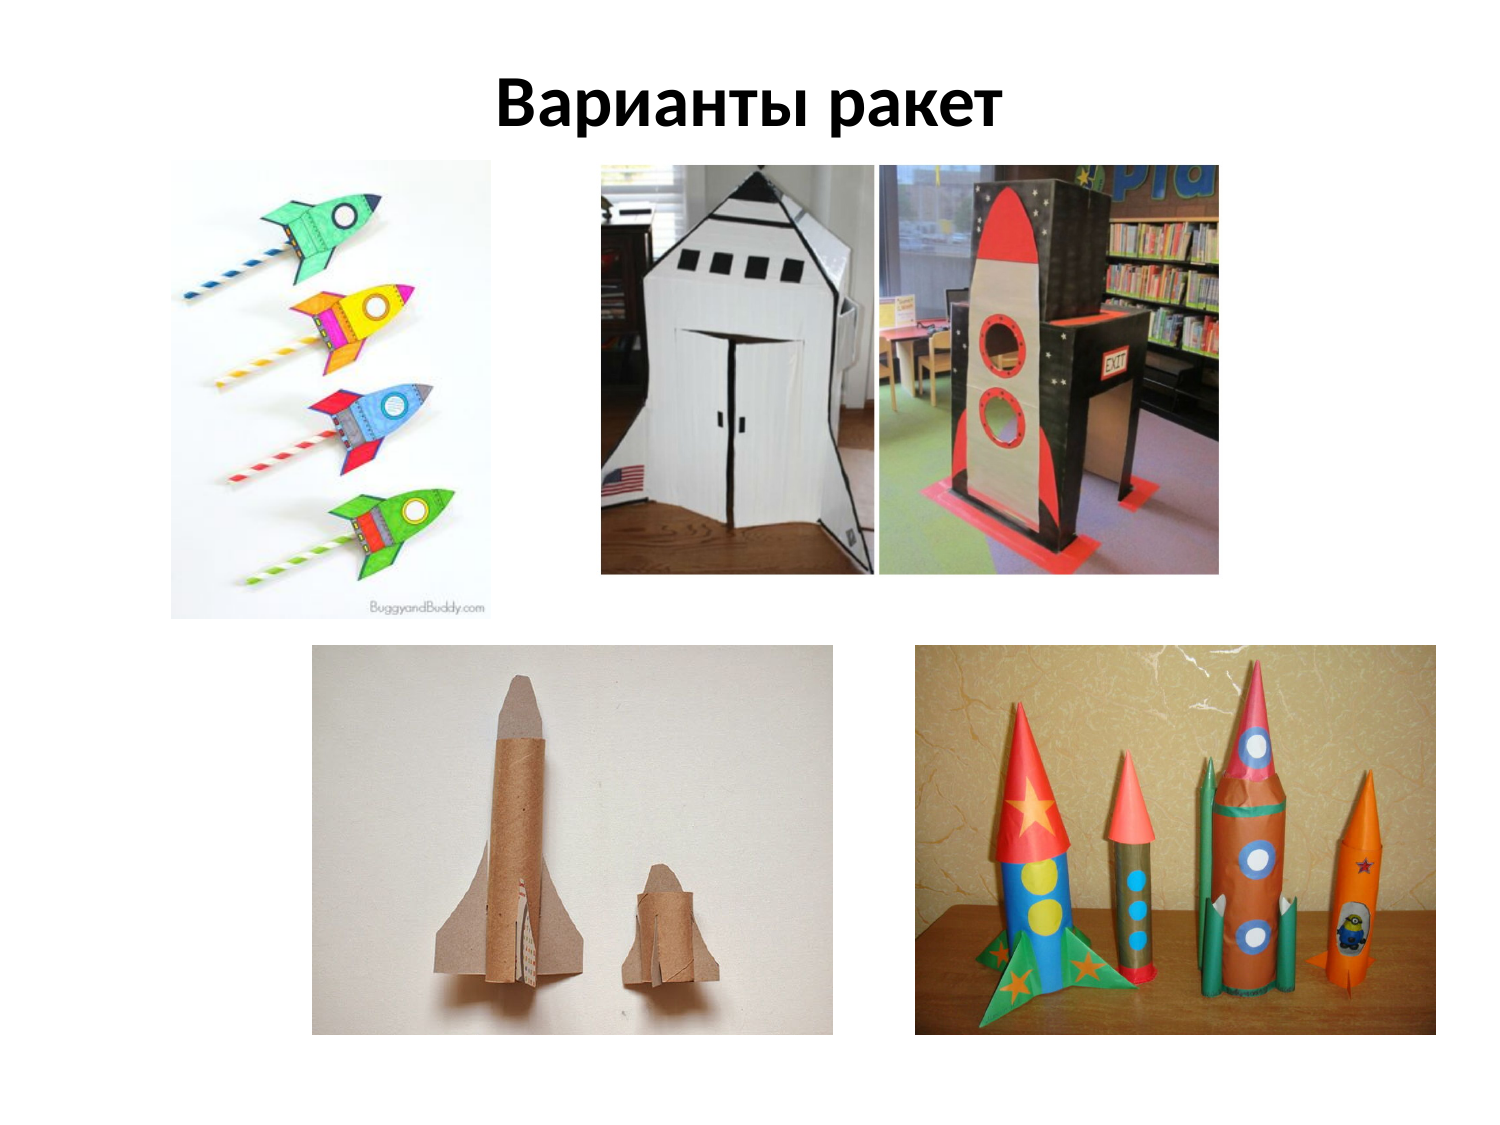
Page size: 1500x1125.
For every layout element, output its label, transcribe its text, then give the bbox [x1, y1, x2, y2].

picture [596, 160, 1223, 579]
picture [915, 644, 1436, 1036]
title Варианты ракет [75, 45, 1425, 149]
picture [312, 644, 833, 1036]
picture [170, 160, 491, 620]
